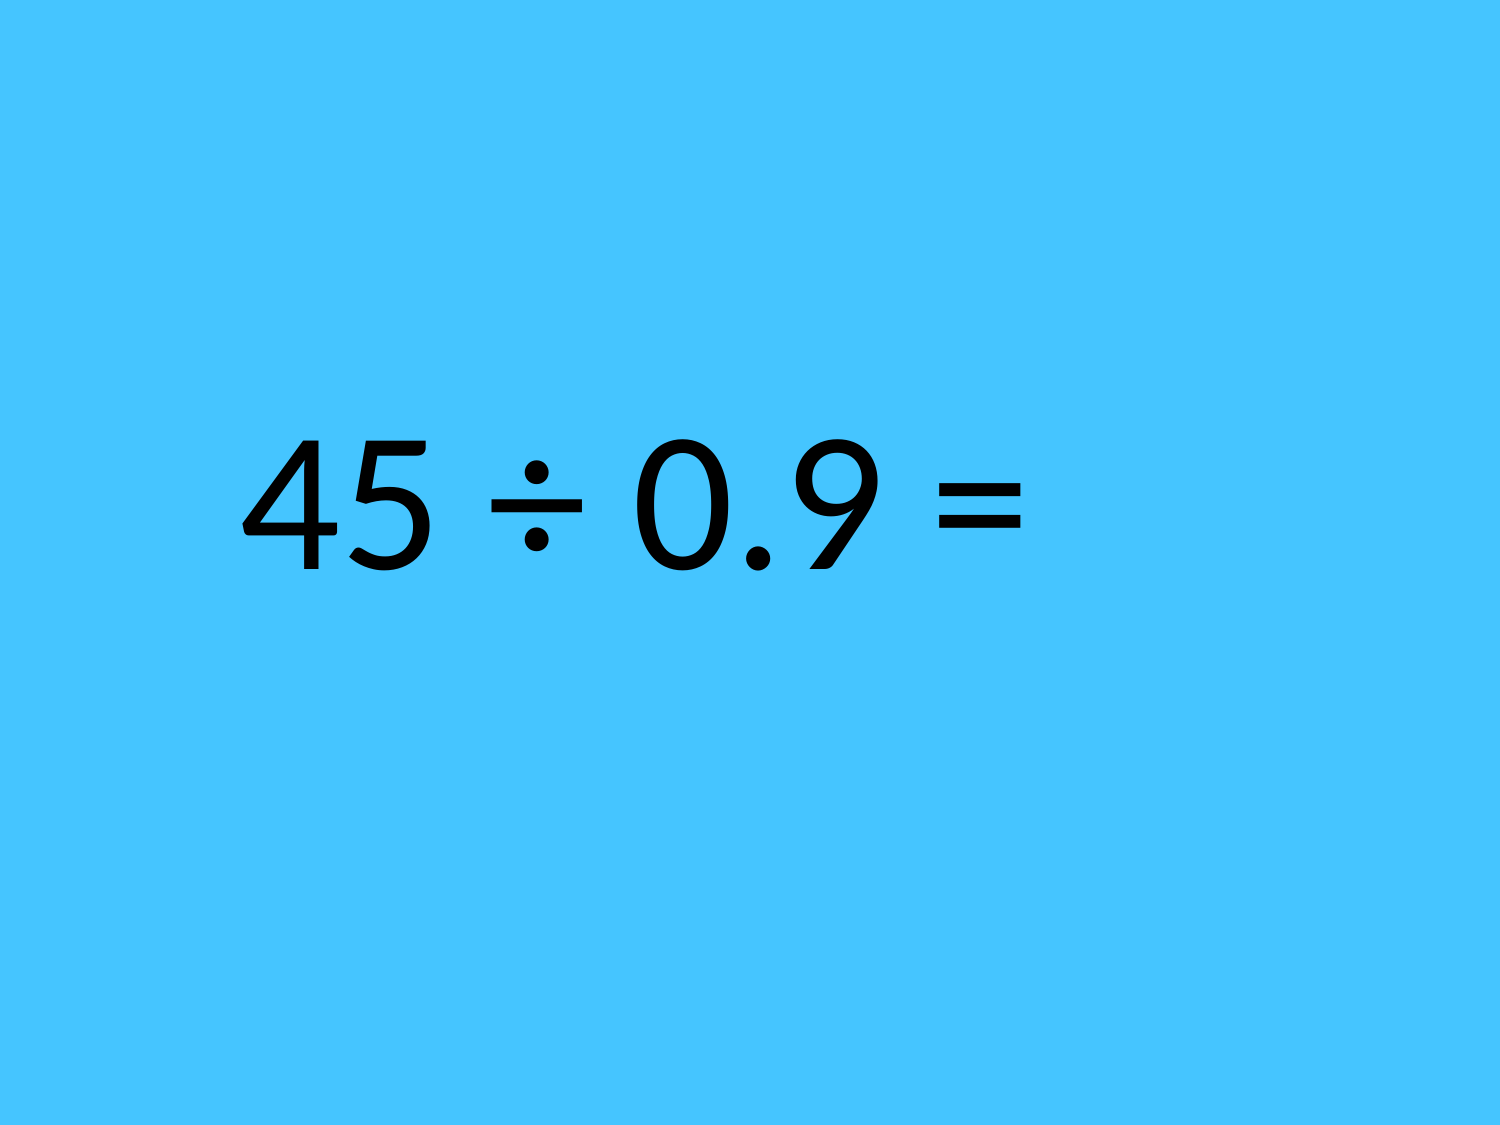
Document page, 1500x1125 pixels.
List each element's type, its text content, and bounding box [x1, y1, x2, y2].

text_box 45 ÷ 0.9 = [224, 362, 1138, 618]
